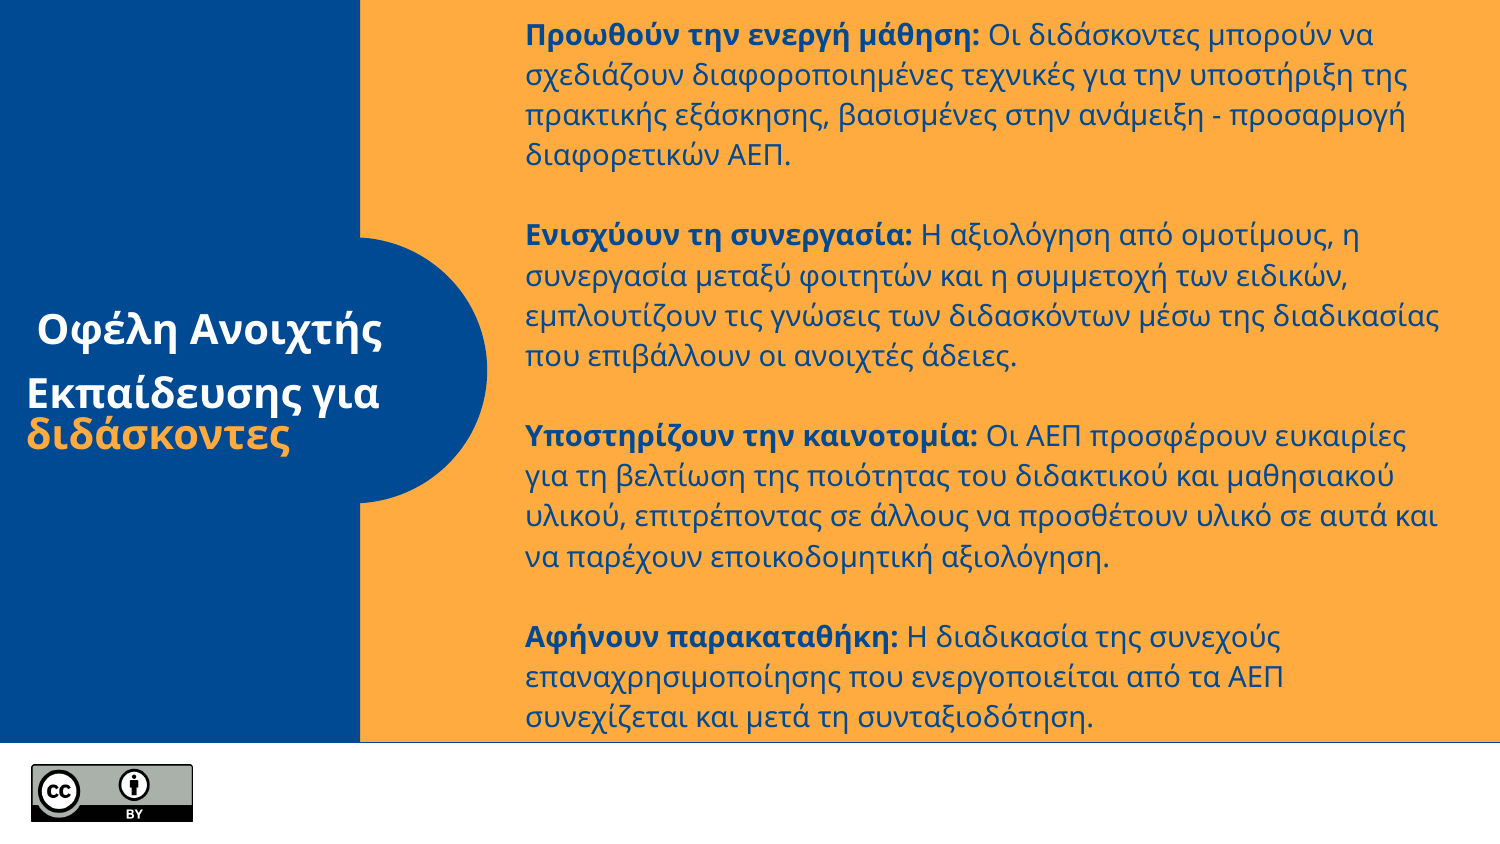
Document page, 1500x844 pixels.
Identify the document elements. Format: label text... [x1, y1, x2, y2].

text_box [0, 0, 361, 742]
text_box [0, 750, 1500, 844]
text_box [266, 473, 439, 504]
picture [31, 764, 193, 822]
text_box Οφέλη Ανοιχτής Εκπαίδευσης για διδάσκοντες [10, 274, 488, 473]
text_box [259, 237, 446, 274]
text_box Προωθούν την ενεργή μάθηση: Οι διδάσκοντες μπορούν να σχεδιάζουν διαφοροποιημένες τεχνικές για την υποστήριξη της πρακτικής εξάσκησης, βασισμένες στην ανάμειξη - προσαρμογή διαφορετικών ΑΕΠ. Ενισχύουν τη συνεργασία: Η αξιολόγηση από ομοτίμους, η συνεργασία μεταξύ φοιτητών και η συμμετοχή των ειδικών, εμπλουτίζουν τις γνώσεις των διδασκόντων μέσω της διαδικασίας που επιβάλλουν οι ανοιχτές άδειες. Υποστηρίζουν την καινοτομία: Οι ΑΕΠ προσφέρουν ευκαιρίες για τη βελτίωση της ποιότητας του διδακτικού και μαθησιακού υλικού, επιτρέποντας σε άλλους να προσθέτουν υλικό σε αυτά και να παρέχουν εποικοδομητική αξιολόγηση. Αφήνουν παρακαταθήκη: Η διαδικασία της συνεχούς επαναχρησιμοποίησης που ενεργοποιείται από τα ΑΕΠ συνεχίζεται και μετά τη συνταξιοδότηση. [510, 0, 1462, 741]
